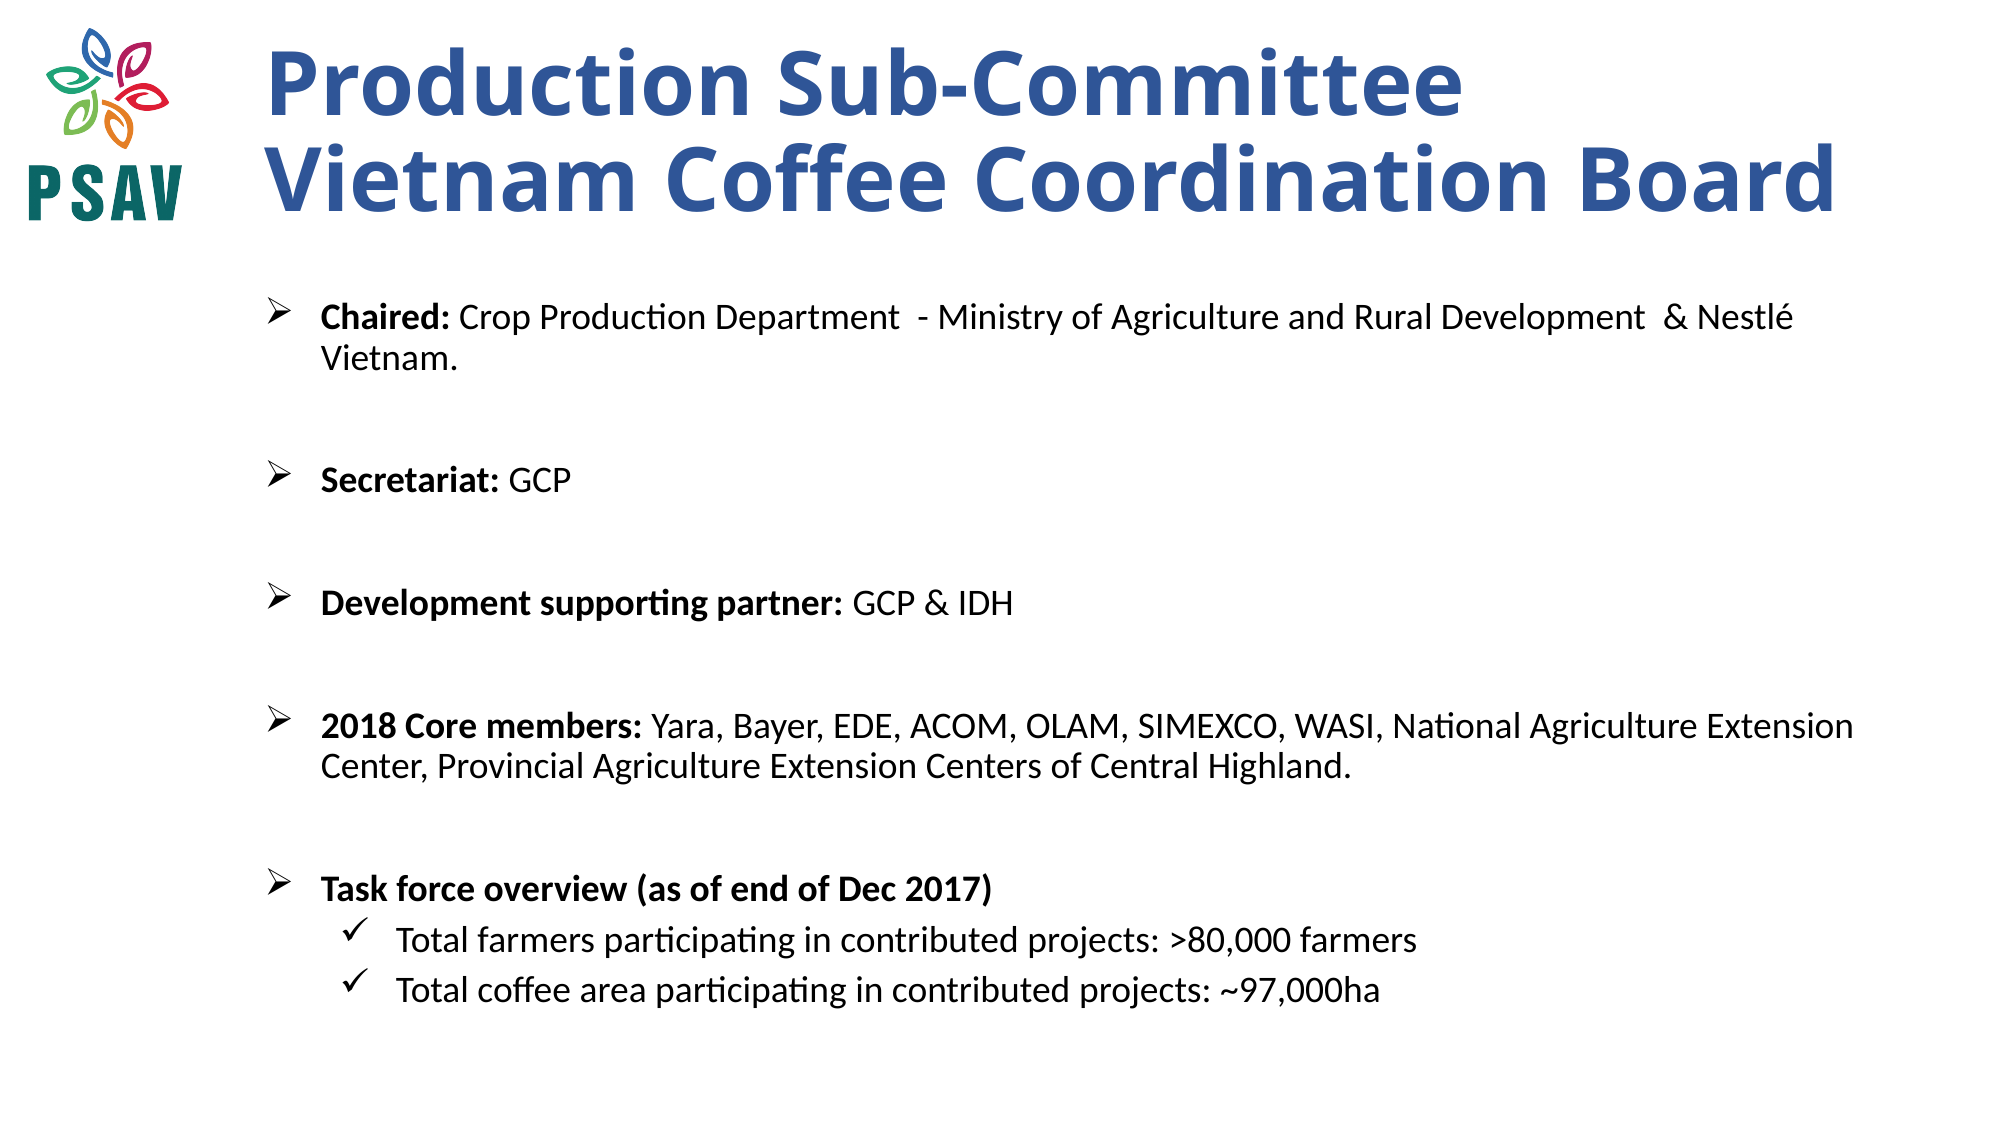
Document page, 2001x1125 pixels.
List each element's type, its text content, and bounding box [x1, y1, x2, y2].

picture [26, 28, 189, 239]
subtitle Chaired: Crop Production Department - Ministry of Agriculture and Rural Development & Nestlé Vietnam. Secretariat: GCP Development supporting partner: GCP & IDH 2018 Core members: Yara, Bayer, EDE, ACOM, OLAM, SIMEXCO, WASI, National Agriculture Extension Center, Provincial Agriculture Extension Centers of Central Highland. Task force overview (as of end of Dec 2017) Total farmers participating in contributed projects: >80,000 farmers Total coffee area participating in contributed projects: ~97,000ha [249, 290, 1886, 839]
title Production Sub-Committee Vietnam Coffee Coordination Board [249, 28, 1886, 239]
